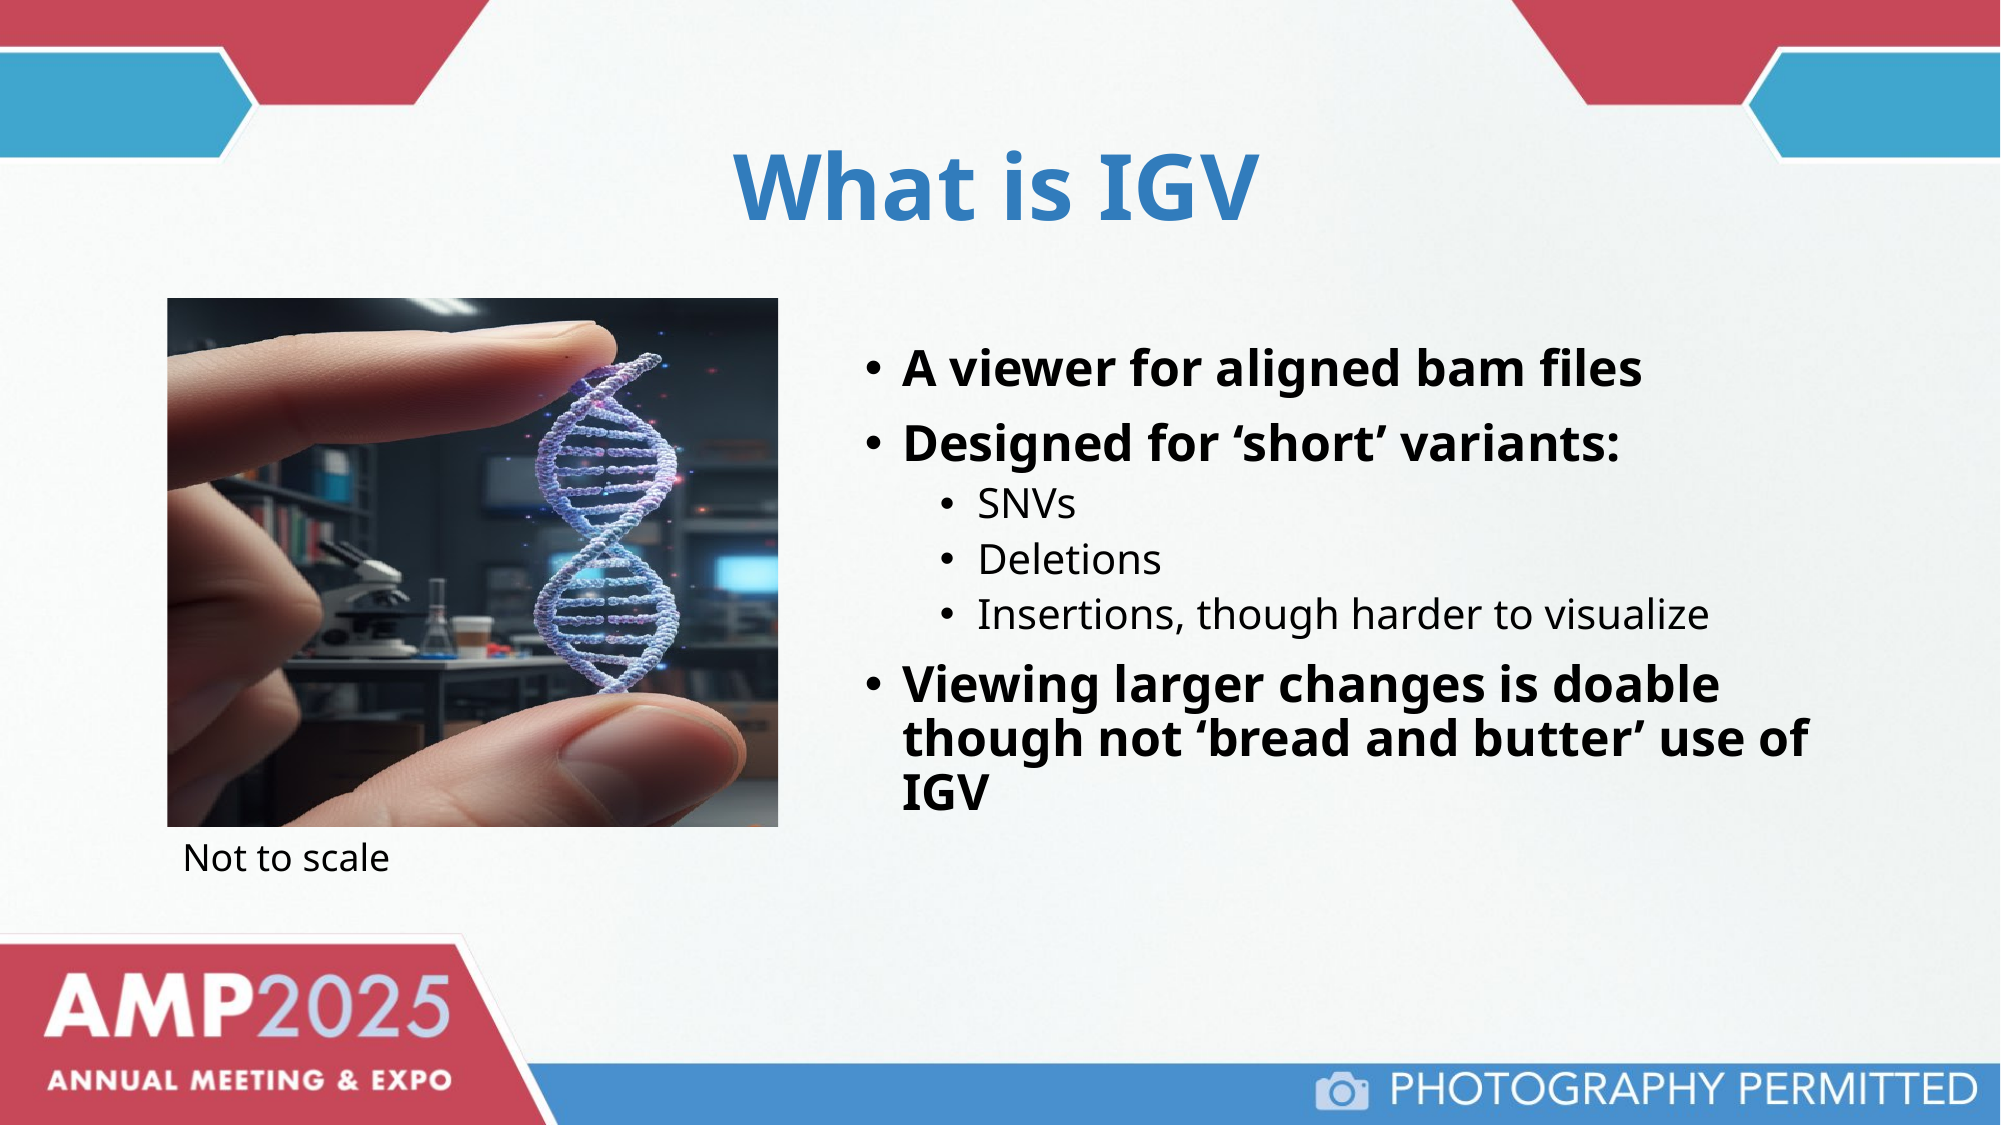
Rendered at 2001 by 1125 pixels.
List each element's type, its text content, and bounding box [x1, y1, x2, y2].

text_box Not to scale [167, 828, 741, 887]
title What is IGV [718, 153, 2000, 248]
picture [0, 0, 2001, 1125]
list A viewer for aligned bam files Designed for ‘short’ variants: SNVs Deletions Insertions, though harder to visualize Viewing larger changes is doable though not ‘bread and butter’ use of IGV [849, 336, 1863, 909]
